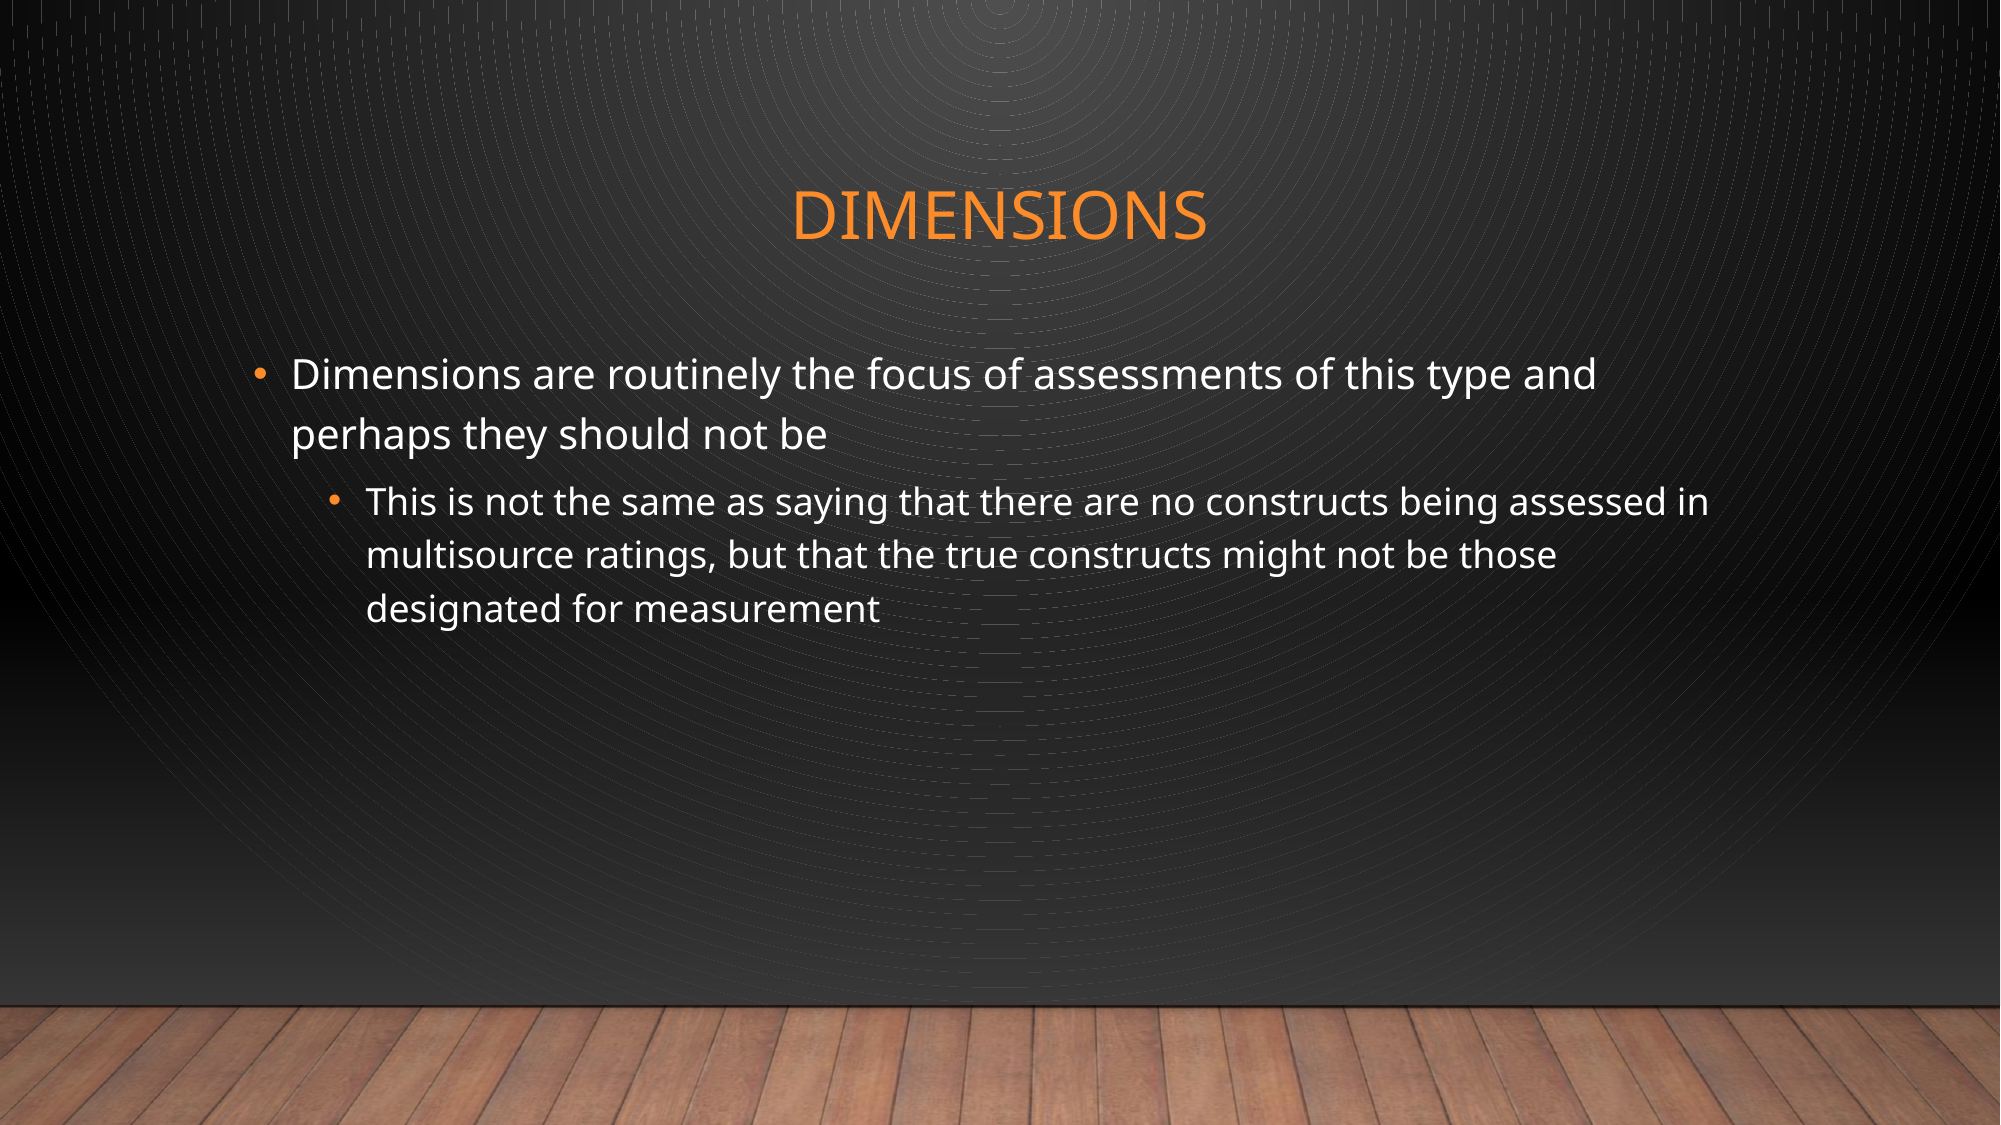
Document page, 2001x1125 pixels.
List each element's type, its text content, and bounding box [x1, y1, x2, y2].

title Dimensions [238, 131, 1763, 305]
picture [0, 1005, 2000, 1125]
list Dimensions are routinely the focus of assessments of this type and perhaps they should not be This is not the same as saying that there are no constructs being assessed in multisource ratings, but that the true constructs might not be those designated for measurement [238, 330, 1763, 897]
